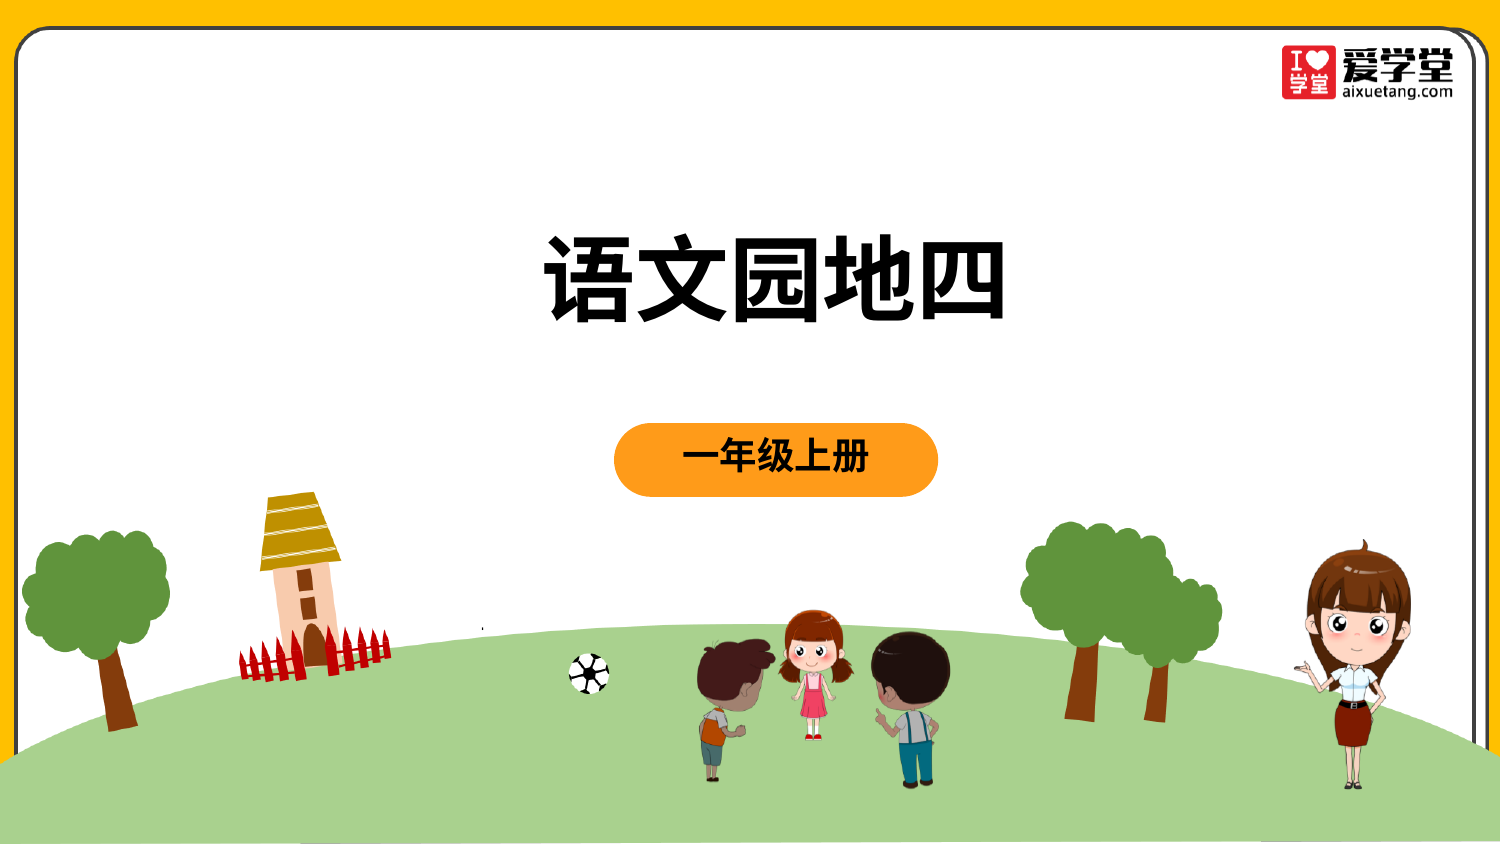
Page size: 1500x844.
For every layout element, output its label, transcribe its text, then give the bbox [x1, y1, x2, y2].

list 语文园地四 [305, 227, 1247, 340]
list 一年级上册 [613, 431, 939, 545]
picture [0, 0, 1500, 844]
